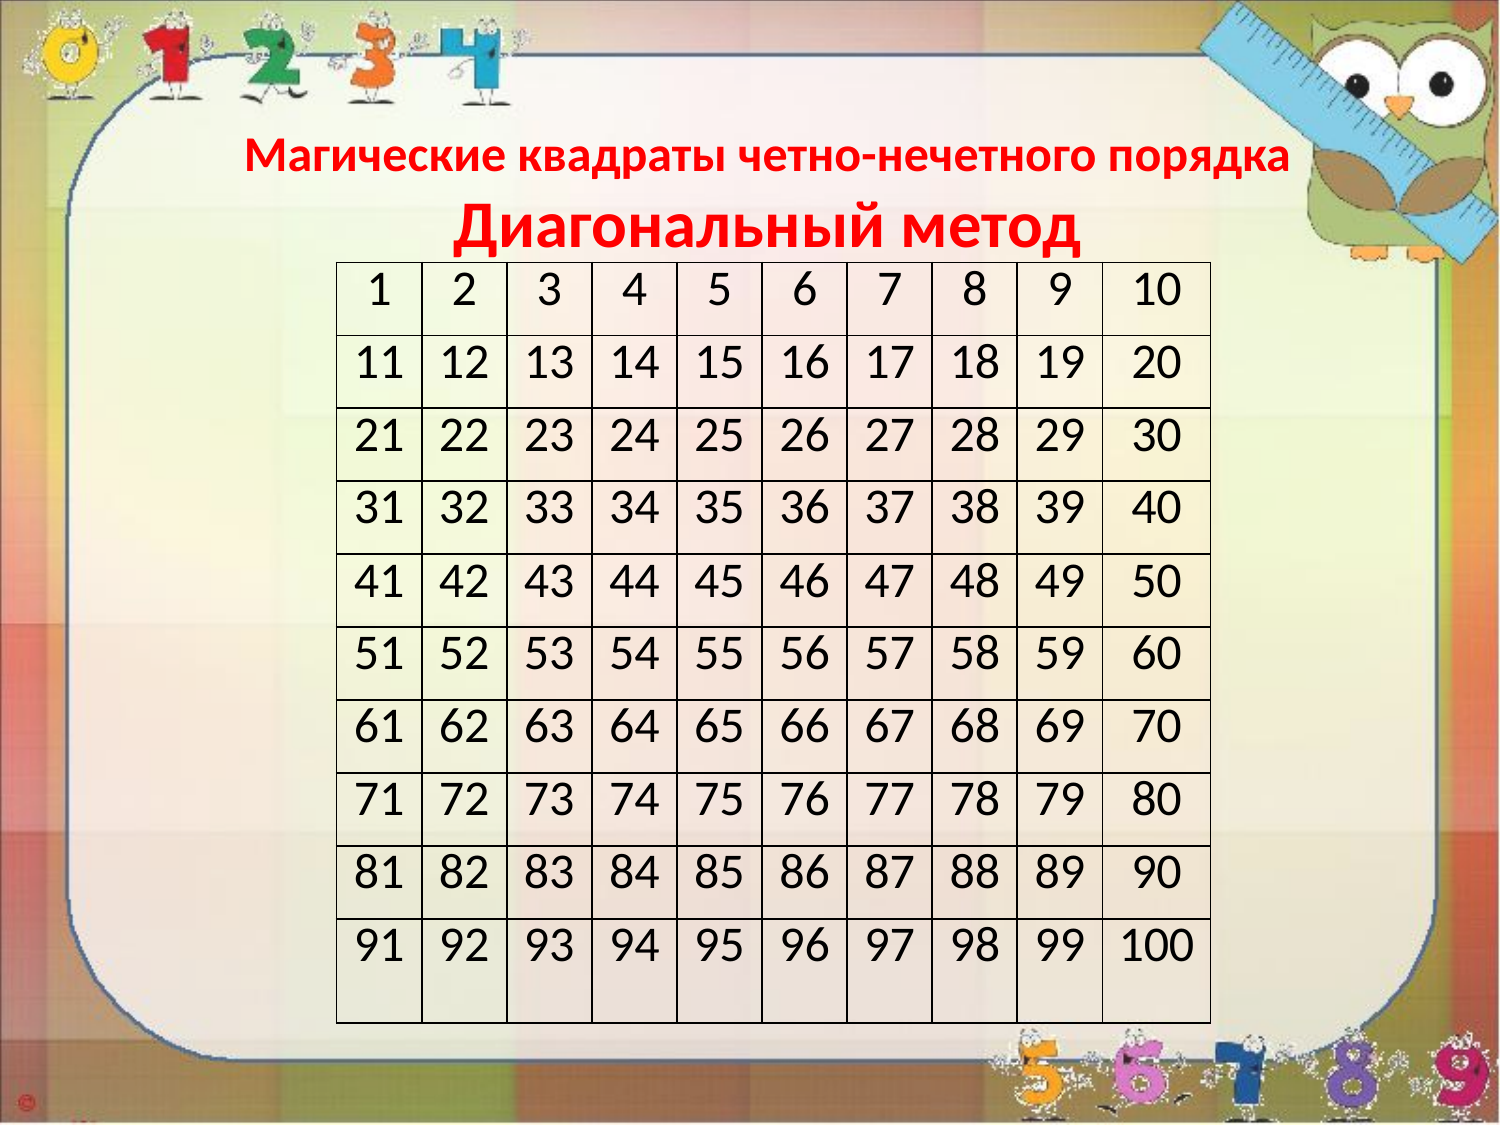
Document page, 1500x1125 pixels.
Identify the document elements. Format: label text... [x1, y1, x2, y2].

table_cell 88 [933, 847, 1016, 918]
table_cell 64 [593, 701, 676, 772]
table_cell 93 [508, 920, 591, 1022]
table_cell 49 [1018, 555, 1102, 626]
table_header 5 [678, 263, 761, 335]
table_cell 79 [1018, 774, 1102, 845]
table_cell 62 [423, 701, 506, 772]
table_cell 56 [763, 628, 846, 699]
table_cell 53 [508, 628, 591, 699]
table_cell 16 [763, 336, 846, 407]
table_cell 100 [1103, 920, 1210, 1022]
table_cell 32 [423, 482, 506, 553]
table_header 4 [593, 263, 676, 335]
table_cell 46 [763, 555, 846, 626]
table_cell 65 [678, 701, 761, 772]
table_cell 42 [423, 555, 506, 626]
table_cell 40 [1103, 482, 1210, 553]
table_cell 91 [337, 920, 421, 1022]
table_cell 57 [848, 628, 931, 699]
table_cell 29 [1018, 409, 1102, 480]
table_cell 26 [763, 409, 846, 480]
table_cell 97 [848, 920, 931, 1022]
table_cell 55 [678, 628, 761, 699]
table_cell 71 [337, 774, 421, 845]
table_cell 69 [1018, 701, 1102, 772]
table_cell 24 [593, 409, 676, 480]
table_cell 80 [1103, 774, 1210, 845]
table_cell 73 [508, 774, 591, 845]
table_cell 38 [933, 482, 1016, 553]
table_cell 63 [508, 701, 591, 772]
table_cell 21 [337, 409, 421, 480]
table_cell 51 [337, 628, 421, 699]
table_cell 84 [593, 847, 676, 918]
table_cell 12 [423, 336, 506, 407]
table_cell 36 [763, 482, 846, 553]
table_cell 45 [678, 555, 761, 626]
table_cell 54 [593, 628, 676, 699]
table_cell 31 [337, 482, 421, 553]
table_cell 61 [337, 701, 421, 772]
table_cell 98 [933, 920, 1016, 1022]
table_cell 96 [763, 920, 846, 1022]
table_cell 41 [337, 555, 421, 626]
table_cell 25 [678, 409, 761, 480]
table_cell 68 [933, 701, 1016, 772]
table_cell 39 [1018, 482, 1102, 553]
table_cell 99 [1018, 920, 1102, 1022]
table_header 6 [763, 263, 846, 335]
table_cell 94 [593, 920, 676, 1022]
table_header 2 [423, 263, 506, 335]
table_header 10 [1103, 263, 1210, 335]
table_cell 22 [423, 409, 506, 480]
table_cell 78 [933, 774, 1016, 845]
table_cell 76 [763, 774, 846, 845]
table_header 1 [337, 263, 421, 335]
table_cell 89 [1018, 847, 1102, 918]
table_cell 90 [1103, 847, 1210, 918]
table_cell 81 [337, 847, 421, 918]
table_cell 48 [933, 555, 1016, 626]
table_header 8 [933, 263, 1016, 335]
table_cell 66 [763, 701, 846, 772]
table_cell 17 [848, 336, 931, 407]
table_cell 70 [1103, 701, 1210, 772]
table_cell 95 [678, 920, 761, 1022]
table_cell 44 [593, 555, 676, 626]
table_cell 47 [848, 555, 931, 626]
table_header 9 [1018, 263, 1102, 335]
table_cell 11 [337, 336, 421, 407]
table_cell 75 [678, 774, 761, 845]
table_cell 37 [848, 482, 931, 553]
table_cell 20 [1103, 336, 1210, 407]
table_cell 23 [508, 409, 591, 480]
table_cell 13 [508, 336, 591, 407]
table_cell 72 [423, 774, 506, 845]
table_cell 35 [678, 482, 761, 553]
table_cell 52 [423, 628, 506, 699]
table_cell 27 [848, 409, 931, 480]
table_cell 67 [848, 701, 931, 772]
table_cell 33 [508, 482, 591, 553]
table_header 3 [508, 263, 591, 335]
table_cell 34 [593, 482, 676, 553]
table_cell 83 [508, 847, 591, 918]
table_cell 15 [678, 336, 761, 407]
table_cell 60 [1103, 628, 1210, 699]
table_cell 86 [763, 847, 846, 918]
table_cell 59 [1018, 628, 1102, 699]
table_cell 19 [1018, 336, 1102, 407]
table_cell 30 [1103, 409, 1210, 480]
table_cell 43 [508, 555, 591, 626]
table_cell 77 [848, 774, 931, 845]
table_cell 50 [1103, 555, 1210, 626]
table_cell 28 [933, 409, 1016, 480]
table_cell 87 [848, 847, 931, 918]
text_box Магические квадраты четно-нечетного порядка Диагональный метод [123, 113, 1412, 269]
table_cell 92 [423, 920, 506, 1022]
table_cell 18 [933, 336, 1016, 407]
table_cell 14 [593, 336, 676, 407]
table_cell 74 [593, 774, 676, 845]
table_cell 85 [678, 847, 761, 918]
table_cell 58 [933, 628, 1016, 699]
table_header 7 [848, 263, 931, 335]
table_cell 82 [423, 847, 506, 918]
